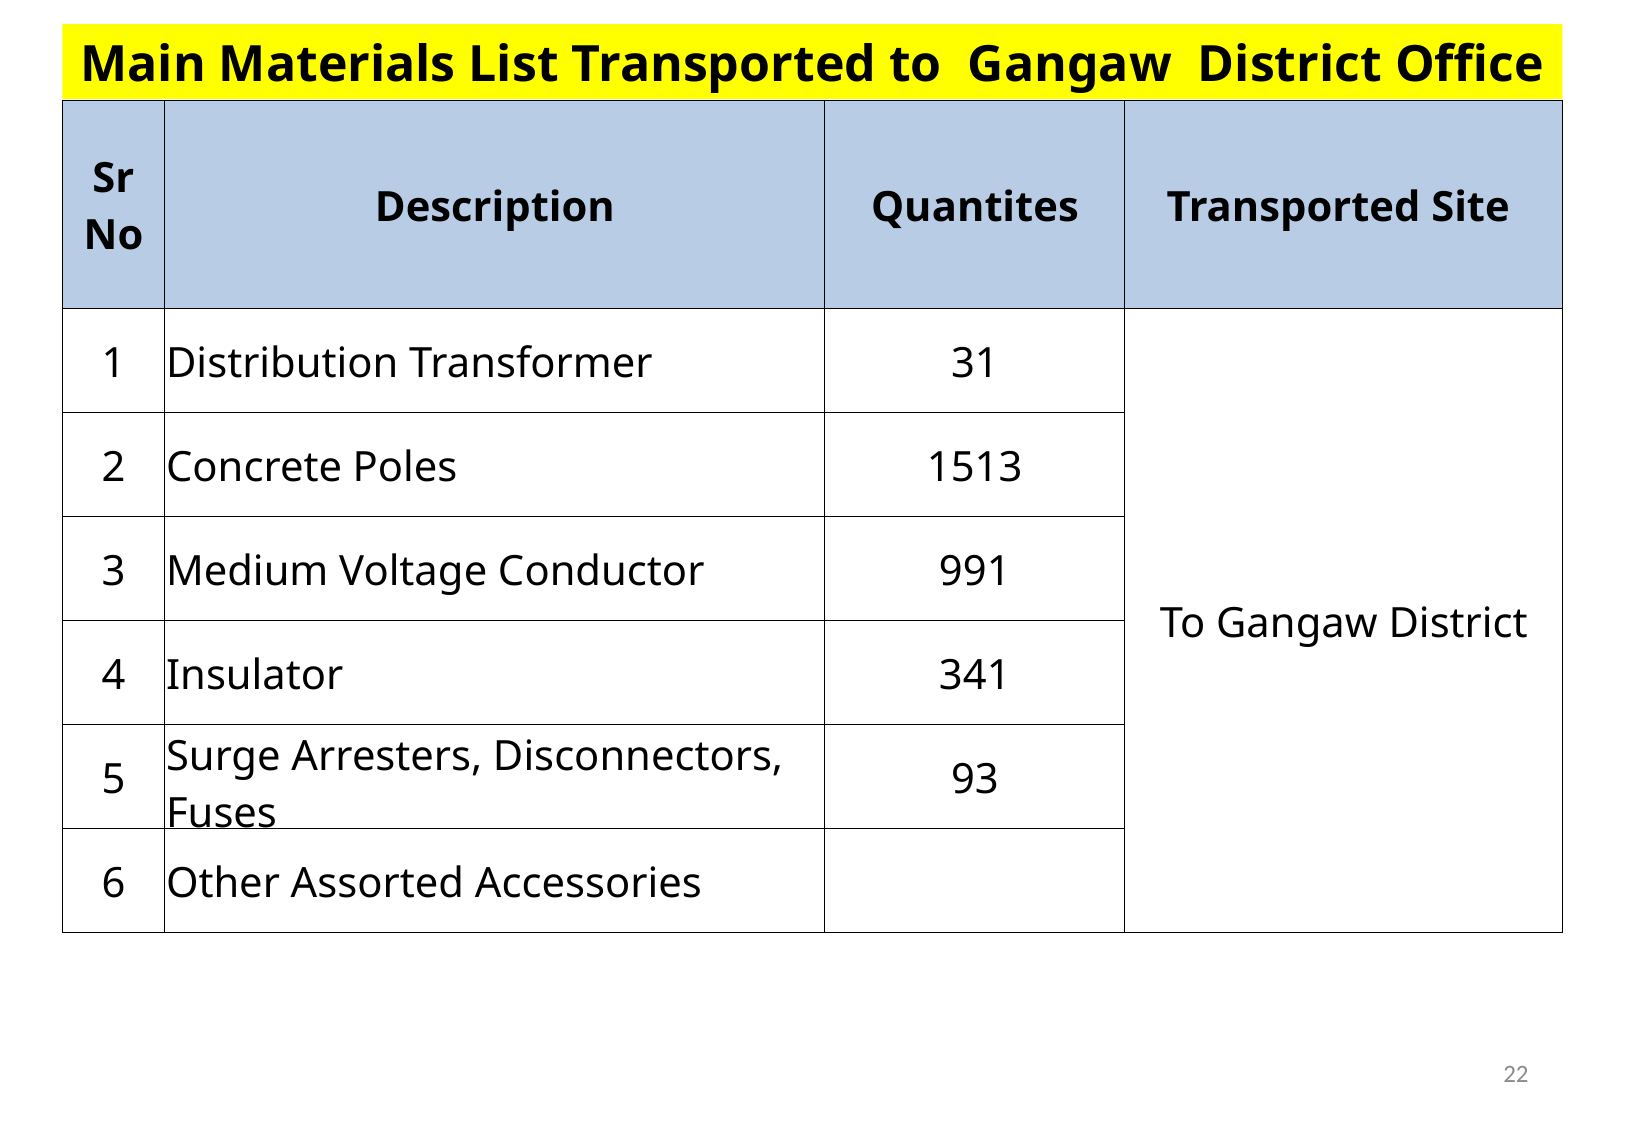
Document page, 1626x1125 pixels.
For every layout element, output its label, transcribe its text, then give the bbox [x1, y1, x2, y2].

table_cell 6 [63, 829, 164, 932]
table_cell Insulator [165, 621, 824, 724]
table_cell 2 [63, 413, 164, 516]
table_header Description [165, 101, 824, 308]
table_cell 4 [63, 621, 164, 724]
table_cell Surge Arresters, Disconnectors, Fuses [165, 725, 824, 828]
table_header Transported Site [1125, 101, 1562, 308]
table_cell 1513 [825, 413, 1124, 516]
table_cell 3 [63, 517, 164, 620]
table_cell 341 [825, 621, 1124, 724]
table_cell Medium Voltage Conductor [165, 517, 824, 620]
text_box Main Materials List Transported to Gangaw District Office [62, 24, 1563, 99]
table_header Sr No [63, 101, 164, 308]
slide_number 22 [1164, 1042, 1544, 1103]
table_cell Distribution Transformer [165, 309, 824, 412]
table_cell 31 [825, 309, 1124, 412]
table_cell Other Assorted Accessories [165, 829, 824, 932]
table_cell Concrete Poles [165, 413, 824, 516]
table_cell 5 [63, 725, 164, 828]
table_header Quantites [825, 101, 1124, 308]
table_cell 93 [825, 725, 1124, 828]
table_cell 1 [63, 309, 164, 412]
table_cell [825, 829, 1124, 932]
table_cell To Gangaw District [1125, 309, 1562, 932]
table_cell 991 [825, 517, 1124, 620]
